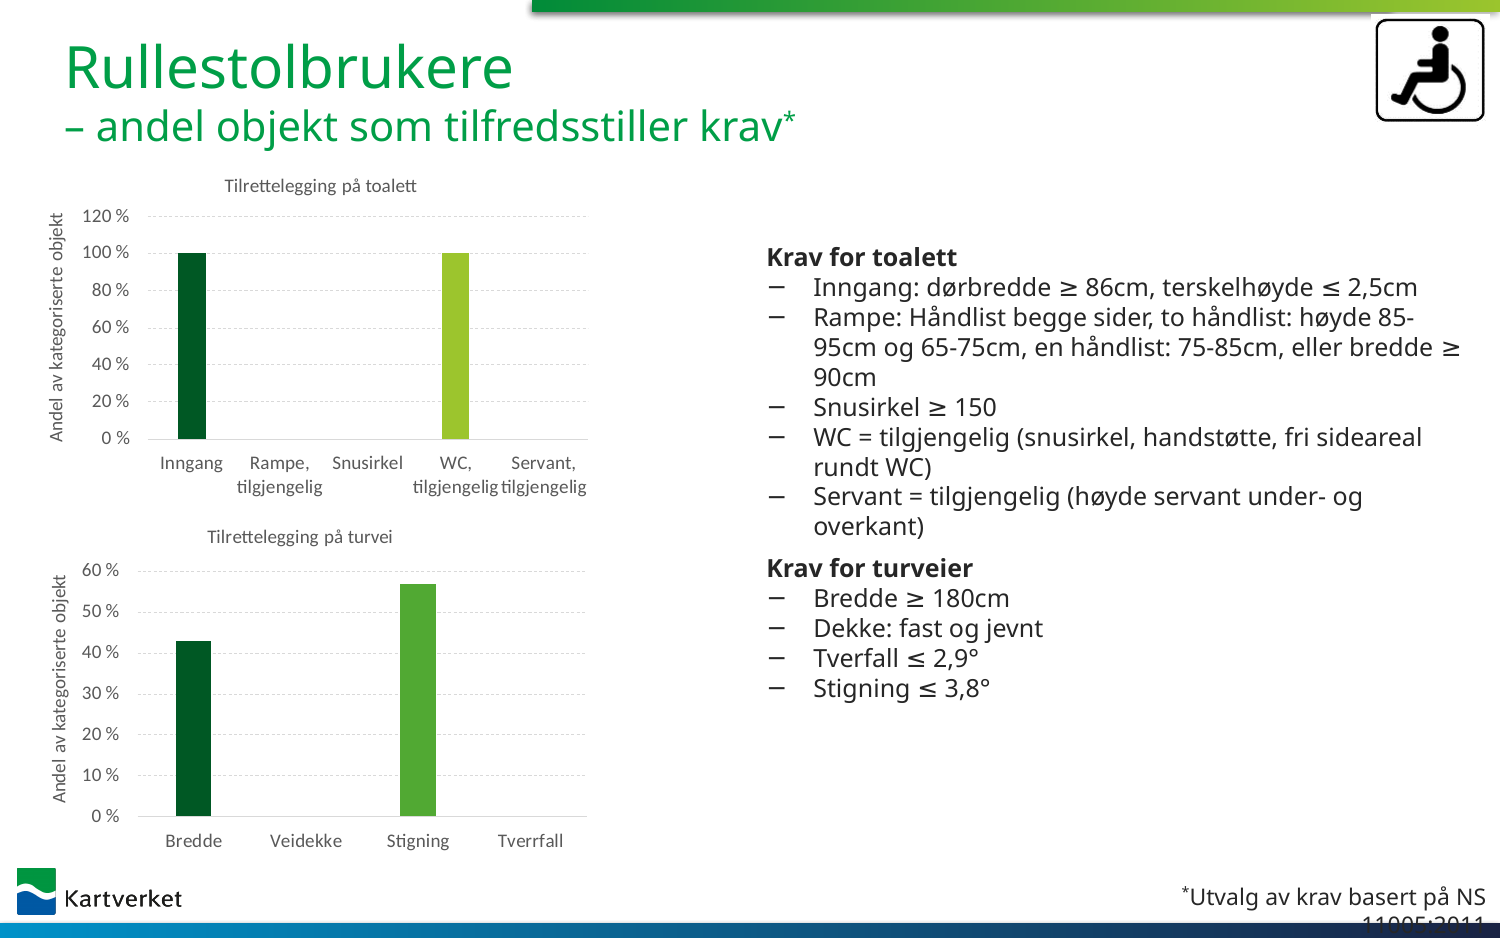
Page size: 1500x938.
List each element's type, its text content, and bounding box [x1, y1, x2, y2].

text_box *Utvalg av krav basert på NS 11005:2011 [1068, 873, 1500, 938]
picture [41, 520, 598, 859]
text_box Rullestolbrukere – andel objekt som tilfredsstiller krav* [49, 14, 1431, 158]
text_box Krav for toalett Inngang: dørbredde ≥ 86cm, terskelhøyde ≤ 2,5cm Rampe: Håndlist begge sider, to håndlist: høyde 85-95cm og 65-75cm, en håndlist: 75-85cm, eller bredde ≥ 90cm Snusirkel ≥ 150 WC = tilgjengelig (snusirkel, handstøtte, fri sideareal rundt WC) Servant = tilgjengelig (høyde servant under- og overkant) [751, 234, 1483, 545]
picture [41, 166, 599, 505]
text_box Krav for turveier Bredde ≥ 180cm Dekke: fast og jevnt Tverfall ≤ 2,9° Stigning ≤ 3,8° [751, 545, 1483, 710]
picture [1371, 13, 1491, 127]
